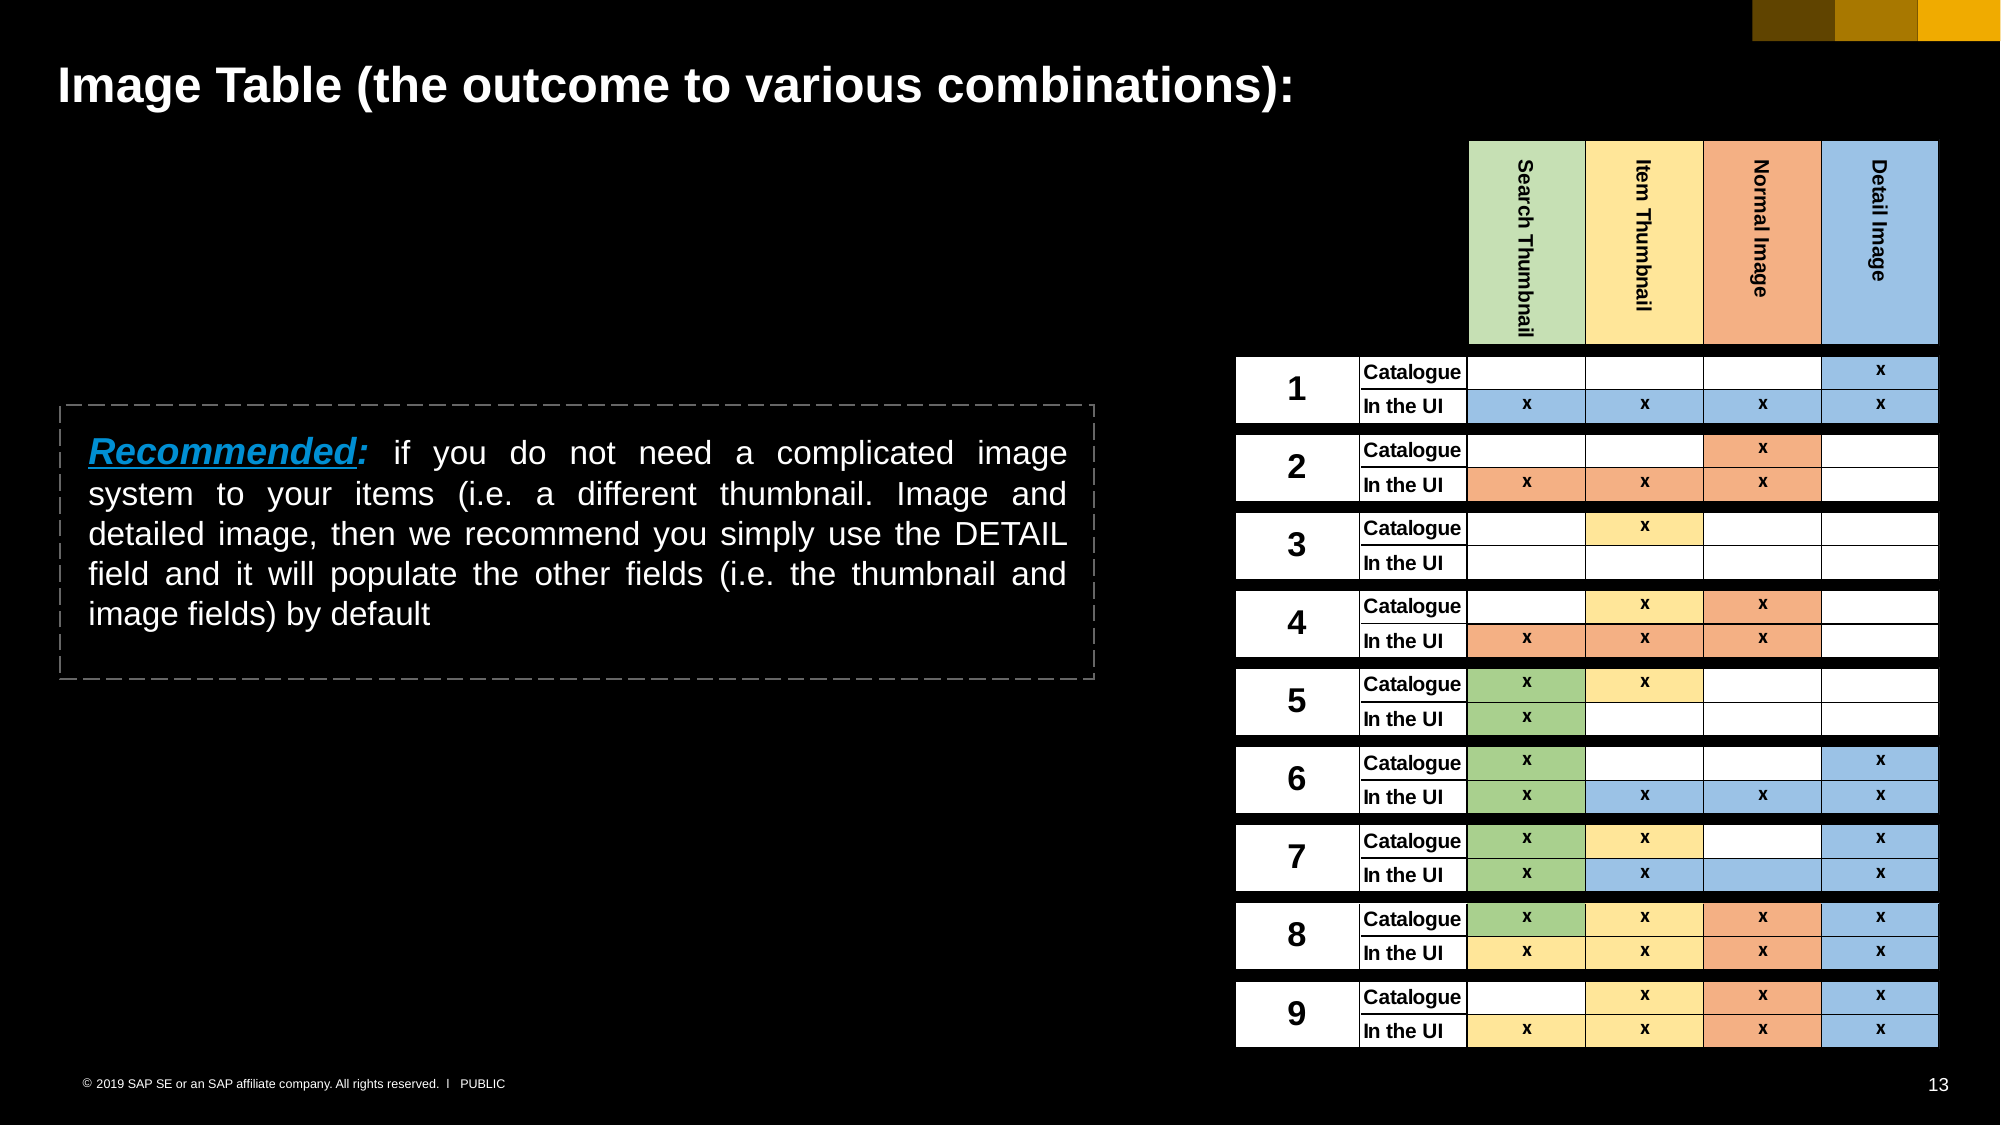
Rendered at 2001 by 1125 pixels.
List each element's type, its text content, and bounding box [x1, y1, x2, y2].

text_box [60, 405, 1094, 680]
text_box Image Table (the outcome to various combinations): [57, 52, 1893, 113]
picture [1233, 138, 1941, 1050]
